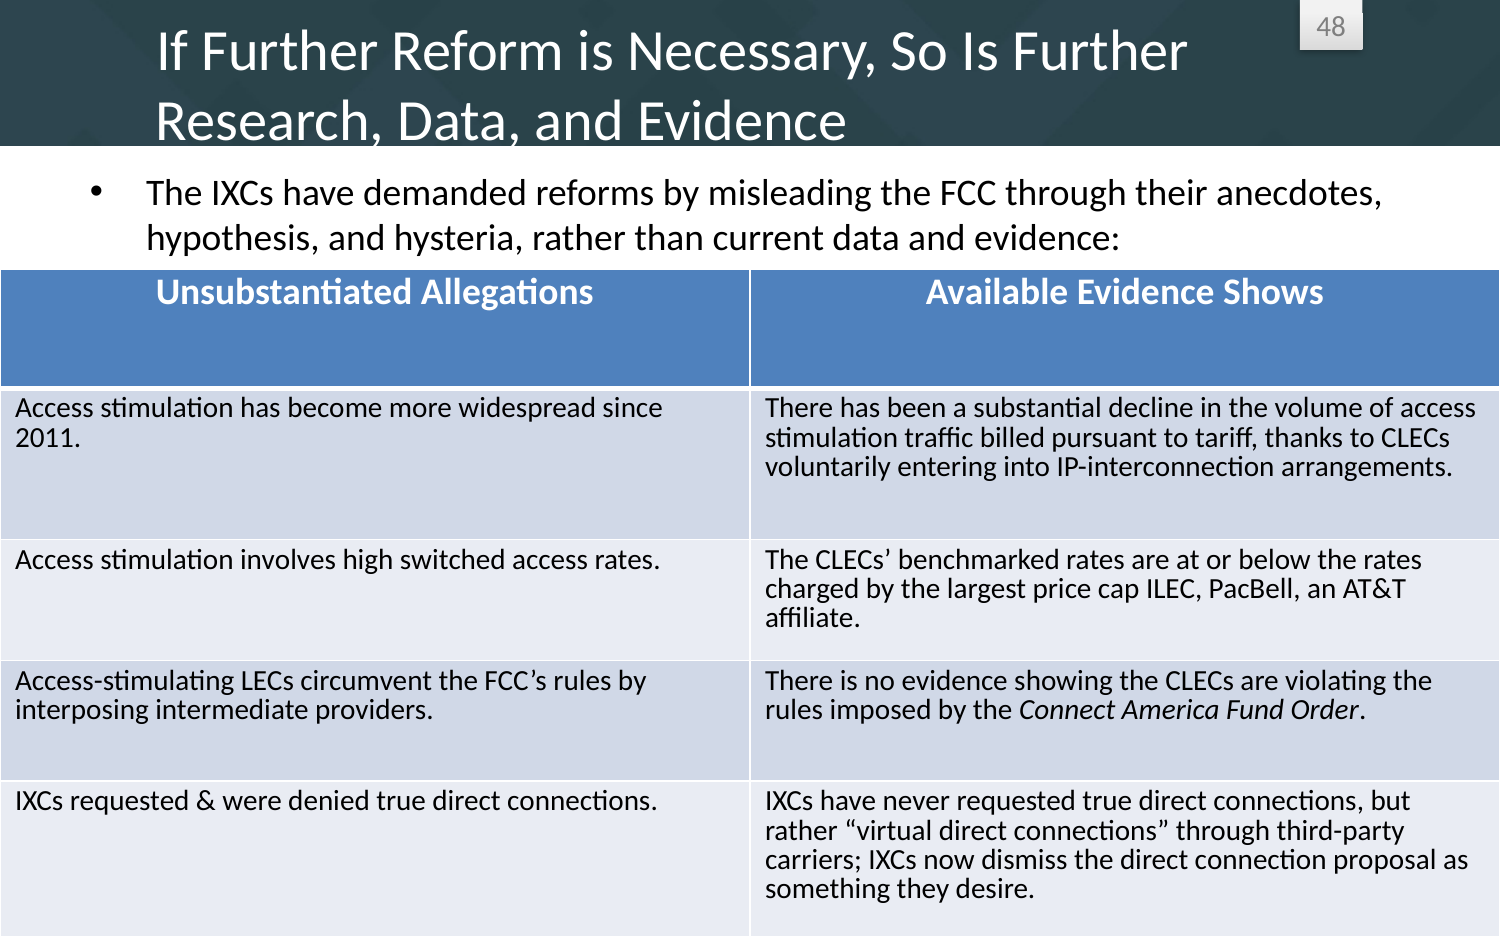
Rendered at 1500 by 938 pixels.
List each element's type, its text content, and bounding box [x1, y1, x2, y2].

table_cell There has been a substantial decline in the volume of access stimulation traffic billed pursuant to tariff, thanks to CLECs voluntarily entering into IP-interconnection arrangements. [751, 391, 1499, 539]
table_cell There is no evidence showing the CLECs are violating the rules imposed by the Connect America Fund Order. [751, 661, 1499, 780]
table_header Available Evidence Shows [751, 270, 1499, 386]
picture [1362, 0, 1500, 146]
picture [0, 0, 1300, 146]
table_cell IXCs requested & were denied true direct connections. [1, 782, 749, 936]
title If Further Reform is Necessary, So Is Further Research, Data, and Evidence [75, 4, 1425, 160]
table_cell Access-stimulating LECs circumvent the FCC’s rules by interposing intermediate providers. [1, 661, 749, 780]
table_cell IXCs have never requested true direct connections, but rather “virtual direct connections” through third-party carriers; IXCs now dismiss the direct connection proposal as something they desire. [751, 782, 1499, 936]
table_cell The CLECs’ benchmarked rates are at or below the rates charged by the largest price cap ILEC, PacBell, an AT&T affiliate. [751, 540, 1499, 660]
list The IXCs have demanded reforms by misleading the FCC through their anecdotes, hypothesis, and hysteria, rather than current data and evidence: [75, 160, 1425, 268]
table_cell Access stimulation involves high switched access rates. [1, 540, 749, 660]
table_header Unsubstantiated Allegations [1, 270, 749, 386]
table_cell Access stimulation has become more widespread since 2011. [1, 391, 749, 539]
